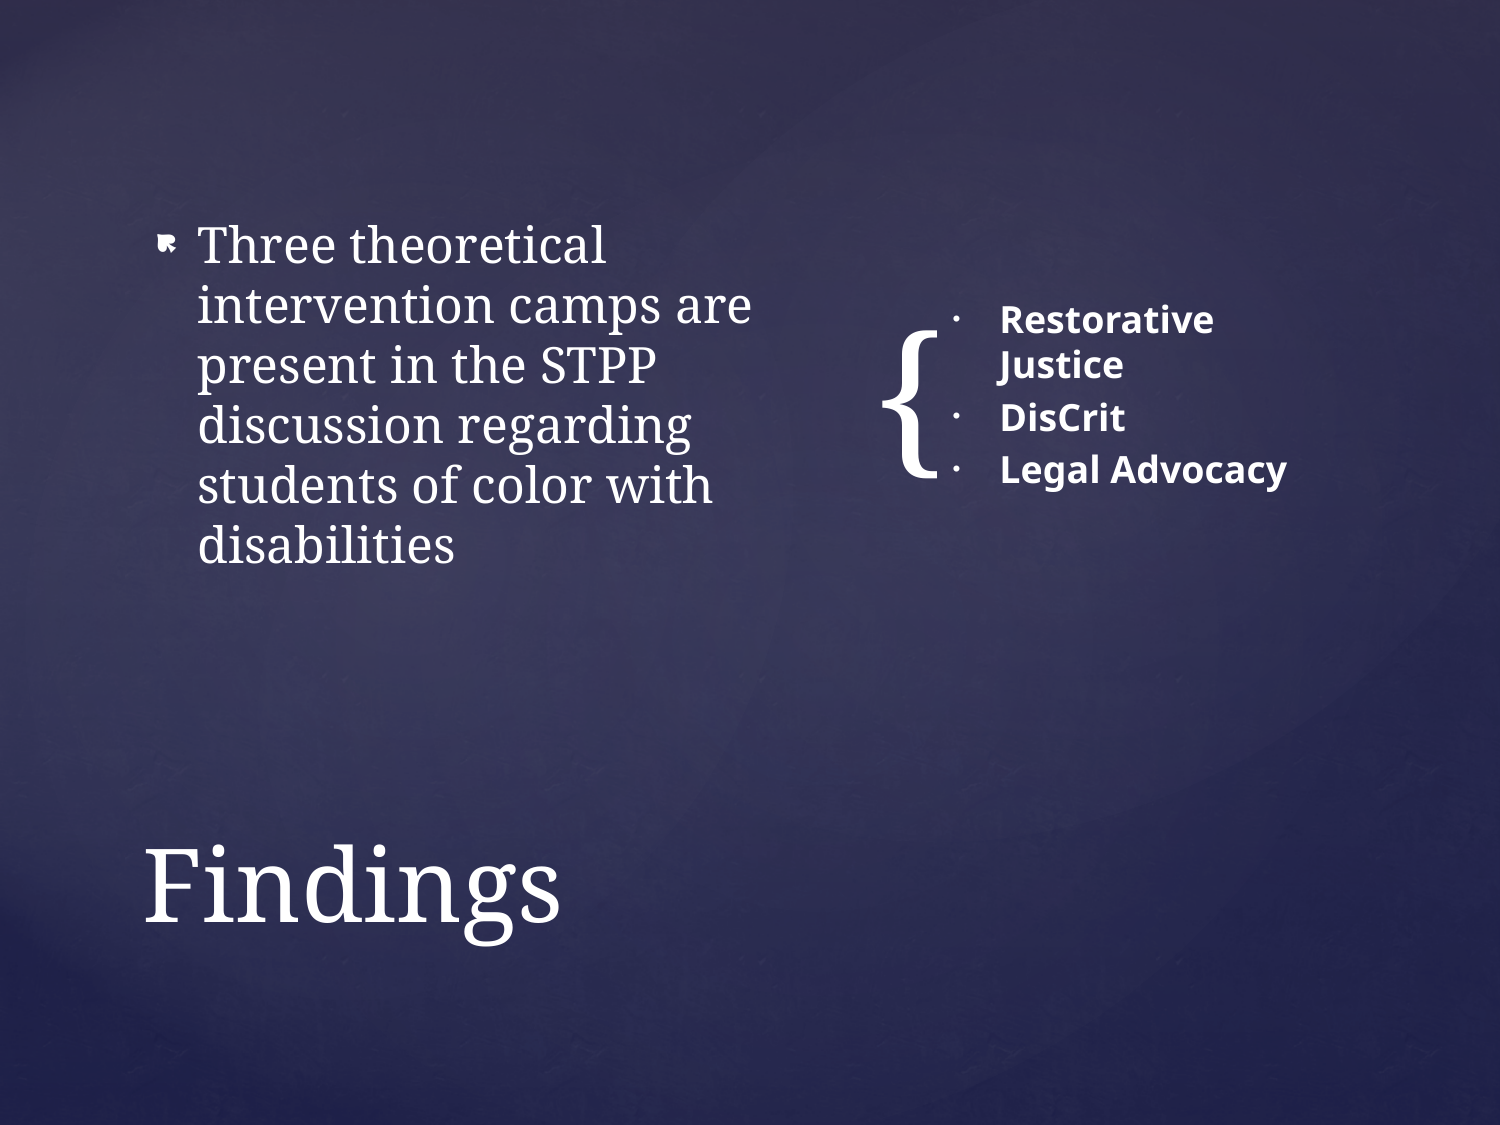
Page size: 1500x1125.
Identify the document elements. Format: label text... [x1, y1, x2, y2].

list Three theoretical intervention camps are present in the STPP discussion regarding students of color with disabilities [137, 112, 850, 675]
title Findings [127, 800, 1365, 950]
list Restorative Justice DisCrit Legal Advocacy [937, 112, 1363, 675]
